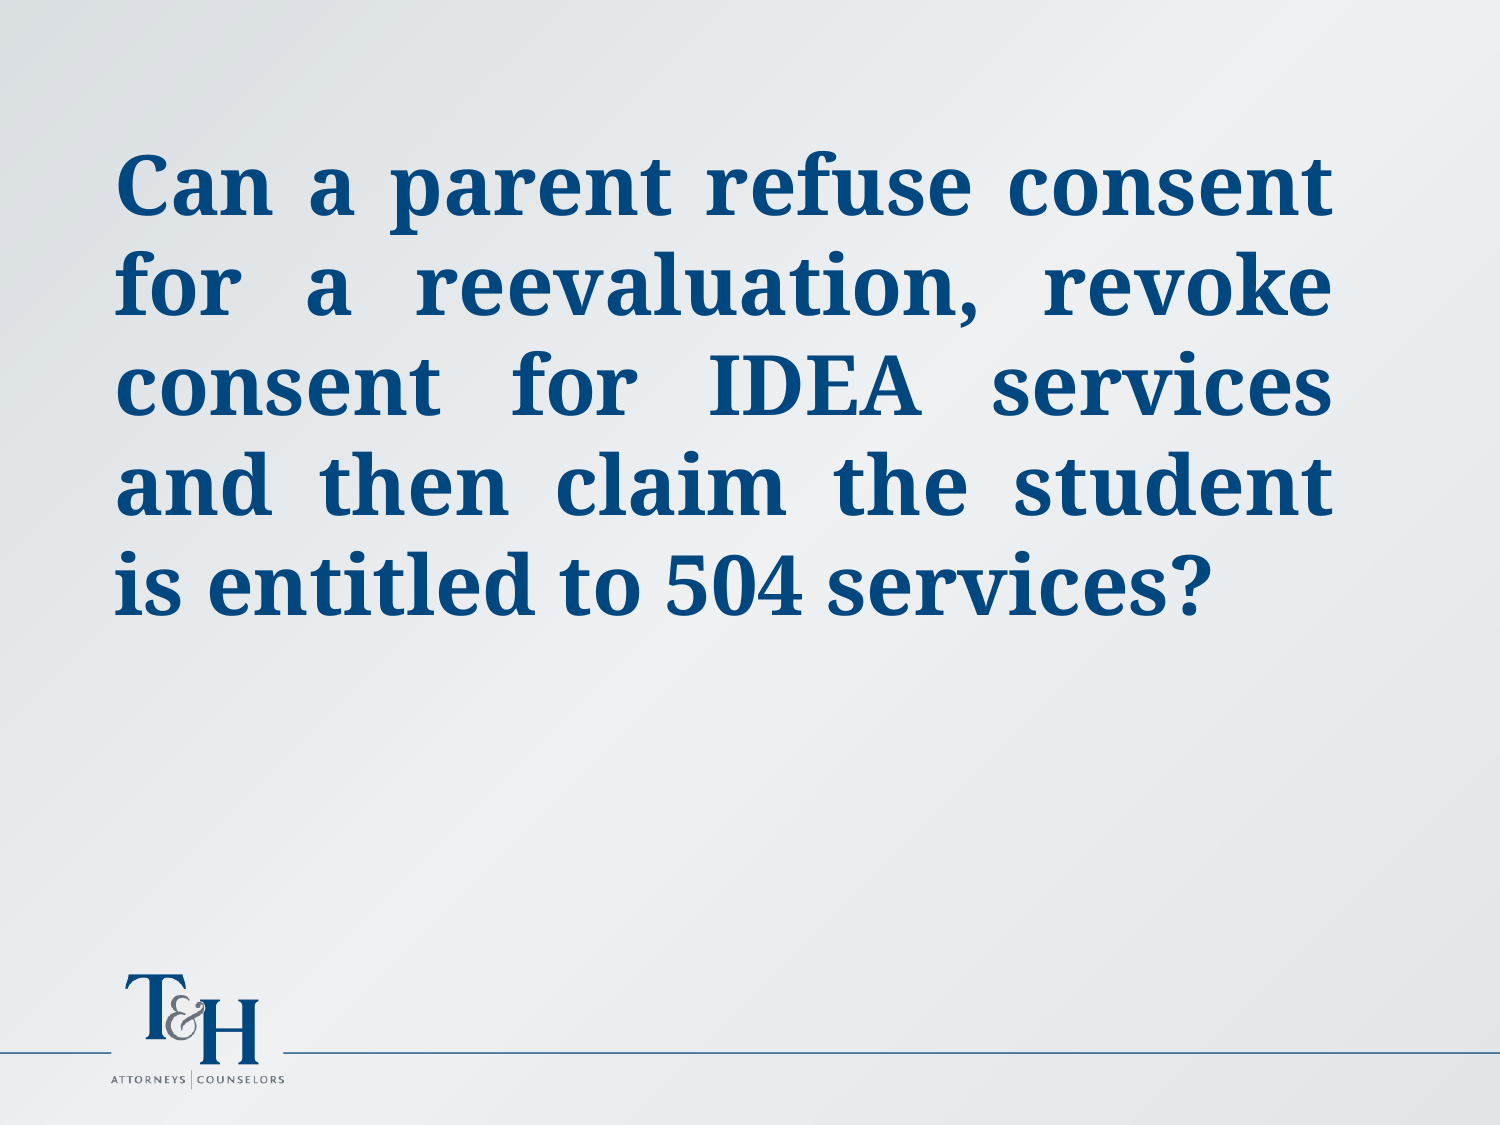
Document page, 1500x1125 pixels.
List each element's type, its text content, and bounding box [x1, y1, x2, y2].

picture [0, 0, 1500, 1125]
text_box Can a parent refuse consent for a reevaluation, revoke consent for IDEA services and then claim the student is entitled to 504 services? [99, 125, 1350, 640]
